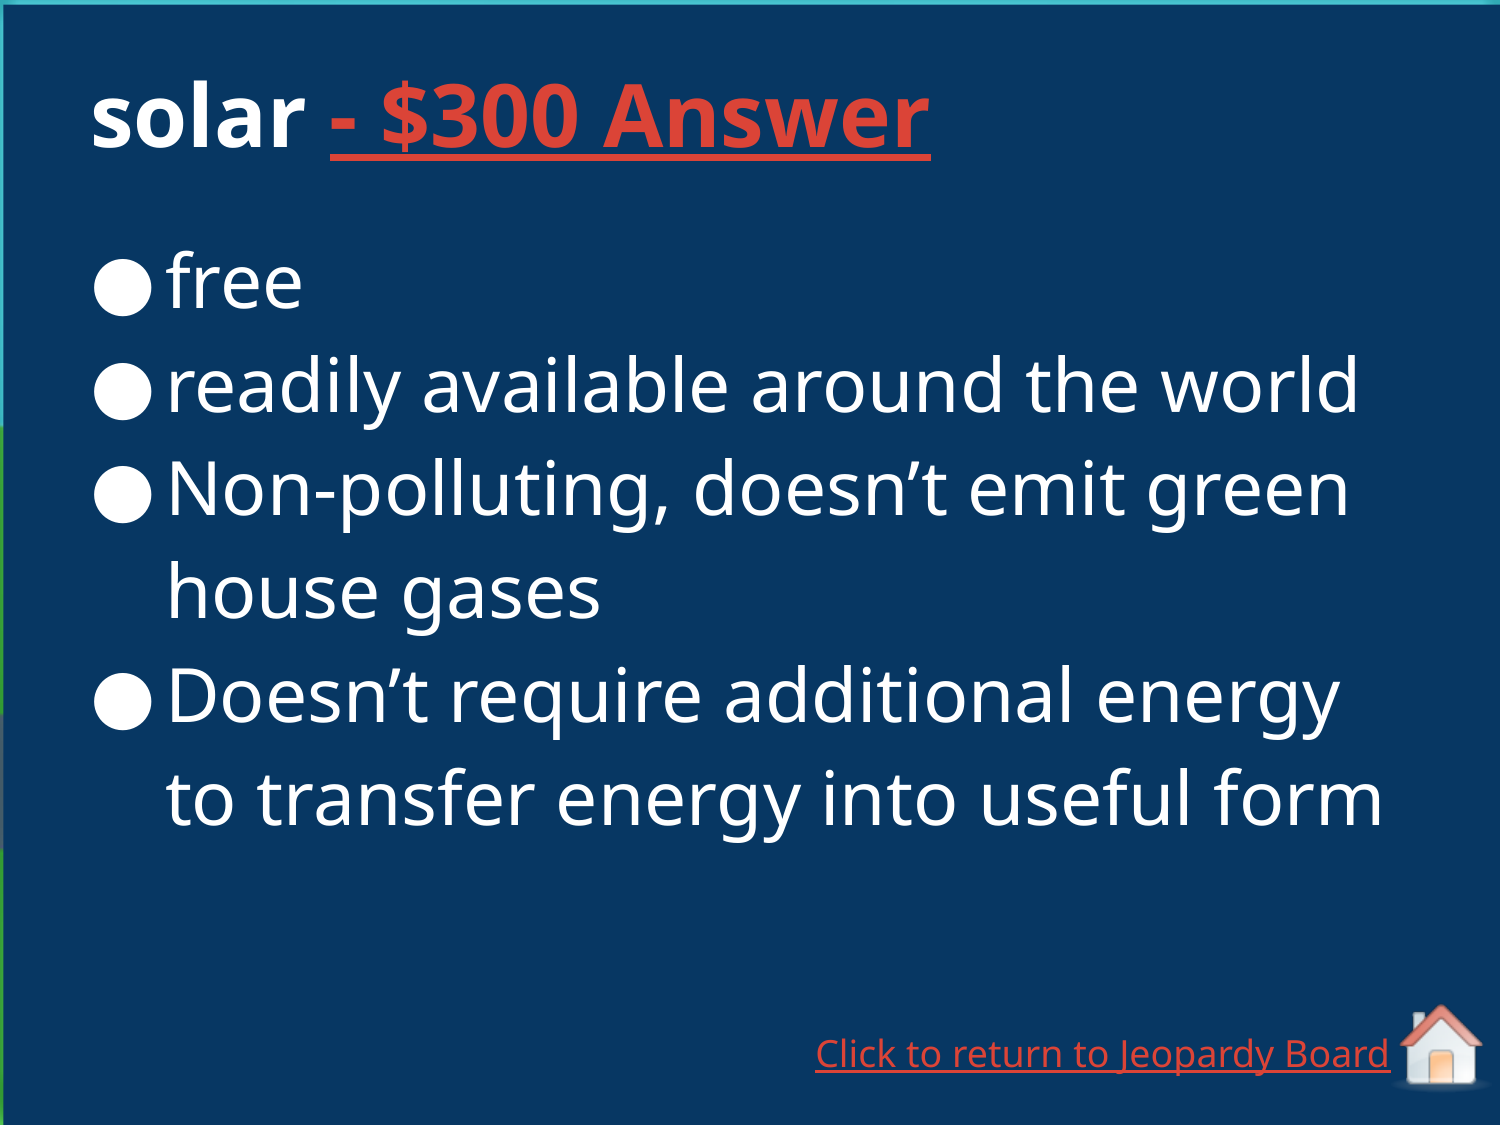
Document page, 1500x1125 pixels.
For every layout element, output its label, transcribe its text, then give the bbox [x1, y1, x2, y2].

text_box Click to return to Jeopardy Board [790, 993, 1416, 1117]
list free readily available around the world Non-polluting, doesn’t emit green house gases Doesn’t require additional energy to transfer energy into useful form [75, 169, 1425, 976]
picture [0, 0, 1500, 1125]
picture [1391, 993, 1492, 1095]
text_box [3, 4, 1500, 1125]
title solar - $300 Answer [75, 45, 1425, 169]
